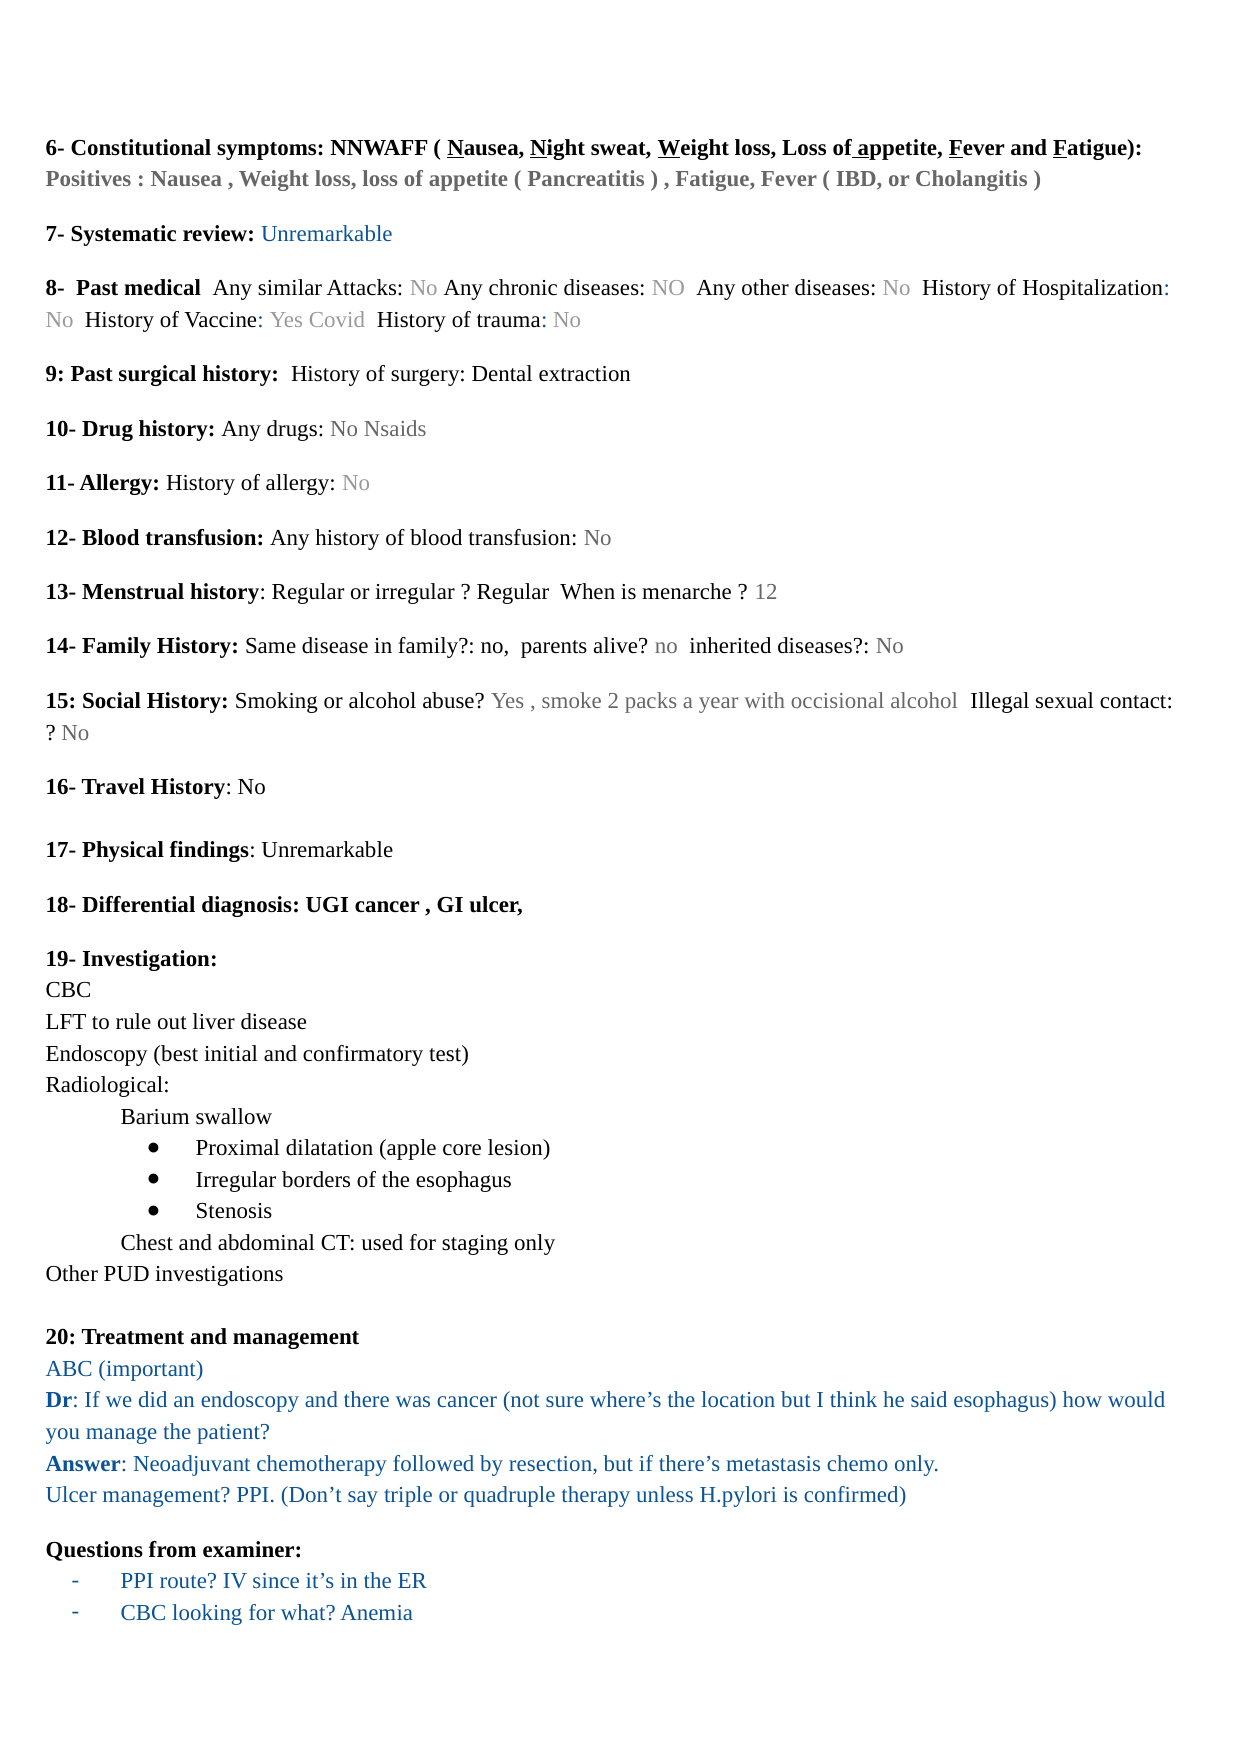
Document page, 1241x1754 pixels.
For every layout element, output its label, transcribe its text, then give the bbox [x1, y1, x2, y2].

text_box 6- Constitutional symptoms: NNWAFF ( Nausea, Night sweat, Weight loss, Loss of appetite, Fever and Fatigue): Positives : Nausea , Weight loss, loss of appetite ( Pancreatitis ) , Fatigue, Fever ( IBD, or Cholangitis ) 7- Systematic review: Unremarkable 8- Past medical Any similar Attacks: No Any chronic diseases: NO Any other diseases: No History of Hospitalization: No History of Vaccine: Yes Covid History of trauma: No 9: Past surgical history: History of surgery: Dental extraction 10- Drug history: Any drugs: No Nsaids 11- Allergy: History of allergy: No 12- Blood transfusion: Any history of blood transfusion: No 13- Menstrual history: Regular or irregular ? Regular When is menarche ? 12 14- Family History: Same disease in family?: no, parents alive? no inherited diseases?: No 15: Social History: Smoking or alcohol abuse? Yes , smoke 2 packs a year with occisional alcohol Illegal sexual contact: ? No 16- Travel History: No 17- Physical findings: Unremarkable 18- Differential diagnosis: UGI cancer , GI ulcer, 19- Investigation: CBC LFT to rule out liver disease Endoscopy (best initial and confirmatory test) Radiological: Barium swallow Proximal dilatation (apple core lesion) Irregular borders of the esophagus Stenosis Chest and abdominal CT: used for staging only Other PUD investigations 20: Treatment and management ABC (important) Dr: If we did an endoscopy and there was cancer (not sure where’s the location but I think he said esophagus) how would you manage the patient? Answer: Neoadjuvant chemotherapy followed by resection, but if there’s metastasis chemo only. Ulcer management? PPI. (Don’t say triple or quadruple therapy unless H.pylori is confirmed) Questions from examiner: PPI route? IV since it’s in the ER CBC looking for what? Anemia [24, 107, 1196, 1754]
